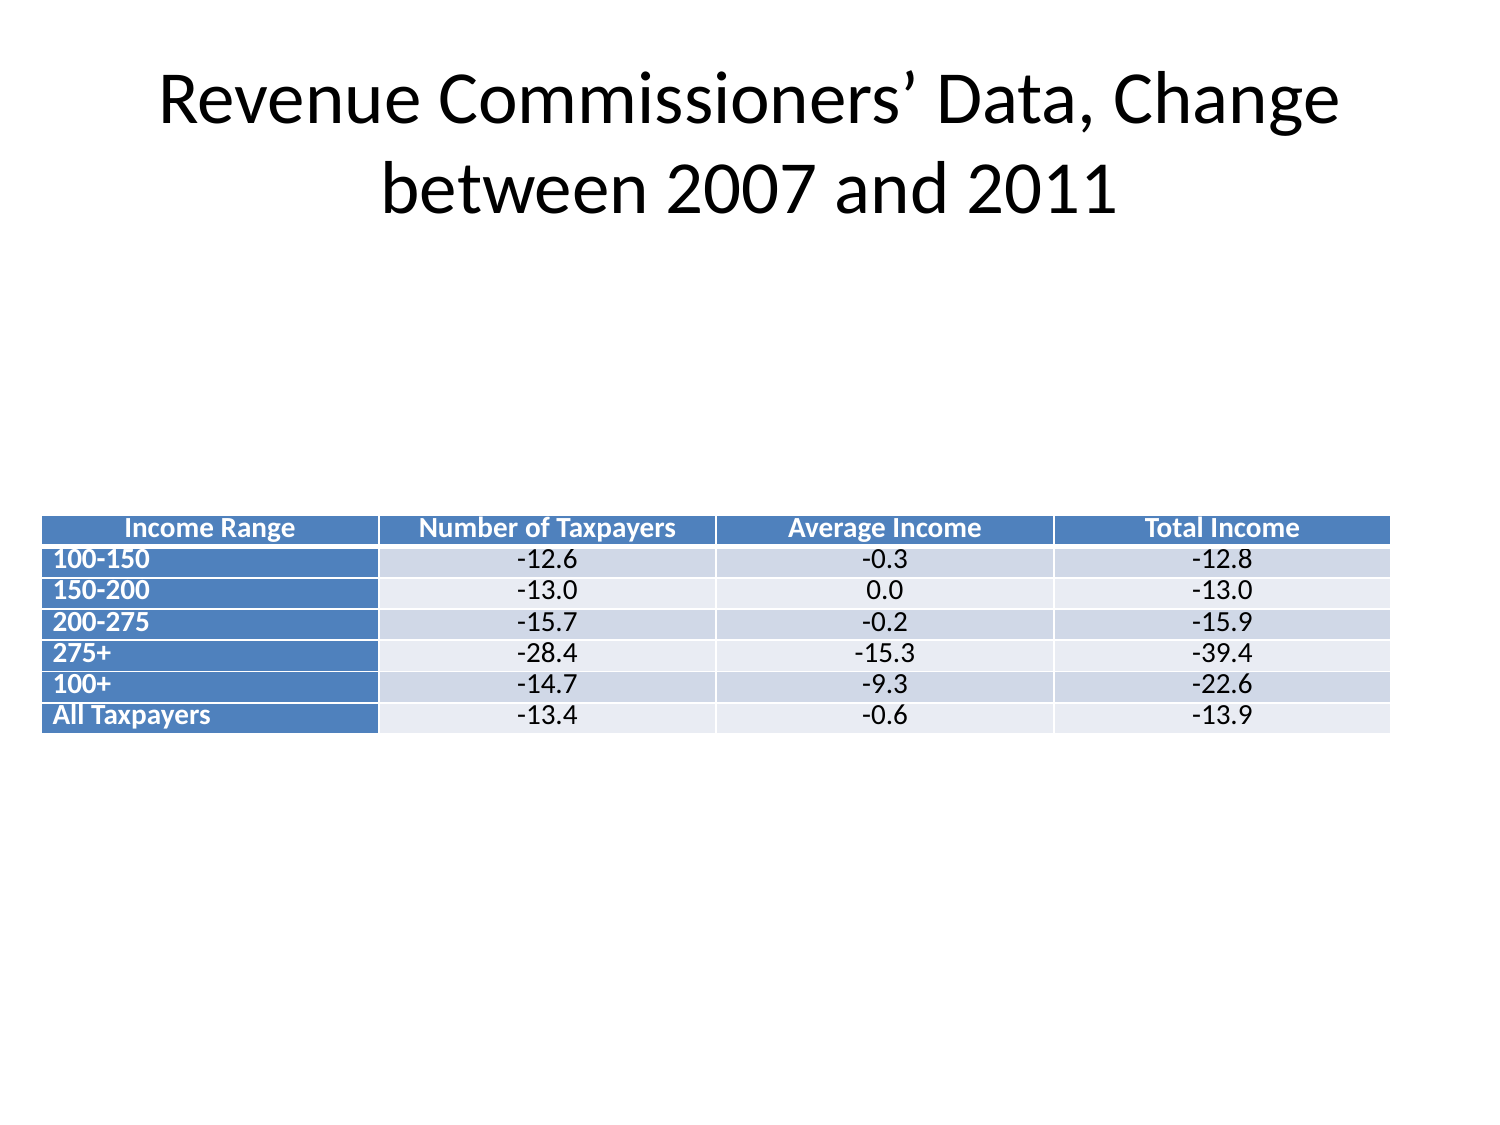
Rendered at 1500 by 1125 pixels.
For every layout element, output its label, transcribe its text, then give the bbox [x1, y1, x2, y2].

table_cell -13.0 [380, 579, 715, 608]
table_cell All Taxpayers [42, 704, 378, 733]
table_cell -15.9 [1055, 610, 1390, 639]
table_cell -0.6 [717, 704, 1053, 733]
table_cell 0.0 [717, 579, 1053, 608]
table_cell -39.4 [1055, 641, 1390, 671]
table_cell -9.3 [717, 672, 1053, 702]
table_cell -28.4 [380, 641, 715, 671]
table_cell -13.9 [1055, 704, 1390, 733]
table_cell -12.8 [1055, 549, 1390, 577]
table_header Total Income [1055, 516, 1390, 544]
table_cell 100+ [42, 672, 378, 702]
table_cell 100-150 [42, 549, 378, 577]
table_cell -22.6 [1055, 672, 1390, 702]
table_cell -0.2 [717, 610, 1053, 639]
table_cell 150-200 [42, 579, 378, 608]
table_cell 275+ [42, 641, 378, 671]
table_cell -13.0 [1055, 579, 1390, 608]
table_cell -0.3 [717, 549, 1053, 577]
table_cell -14.7 [380, 672, 715, 702]
table_header Average Income [717, 516, 1053, 544]
table_cell -12.6 [380, 549, 715, 577]
table_cell -15.3 [717, 641, 1053, 671]
table_cell -15.7 [380, 610, 715, 639]
table_header Income Range [42, 516, 378, 544]
table_cell -13.4 [380, 704, 715, 733]
table_header Number of Taxpayers [380, 516, 715, 544]
table_cell 200-275 [42, 610, 378, 639]
title Revenue Commissioners’ Data, Change between 2007 and 2011 [75, 45, 1425, 233]
